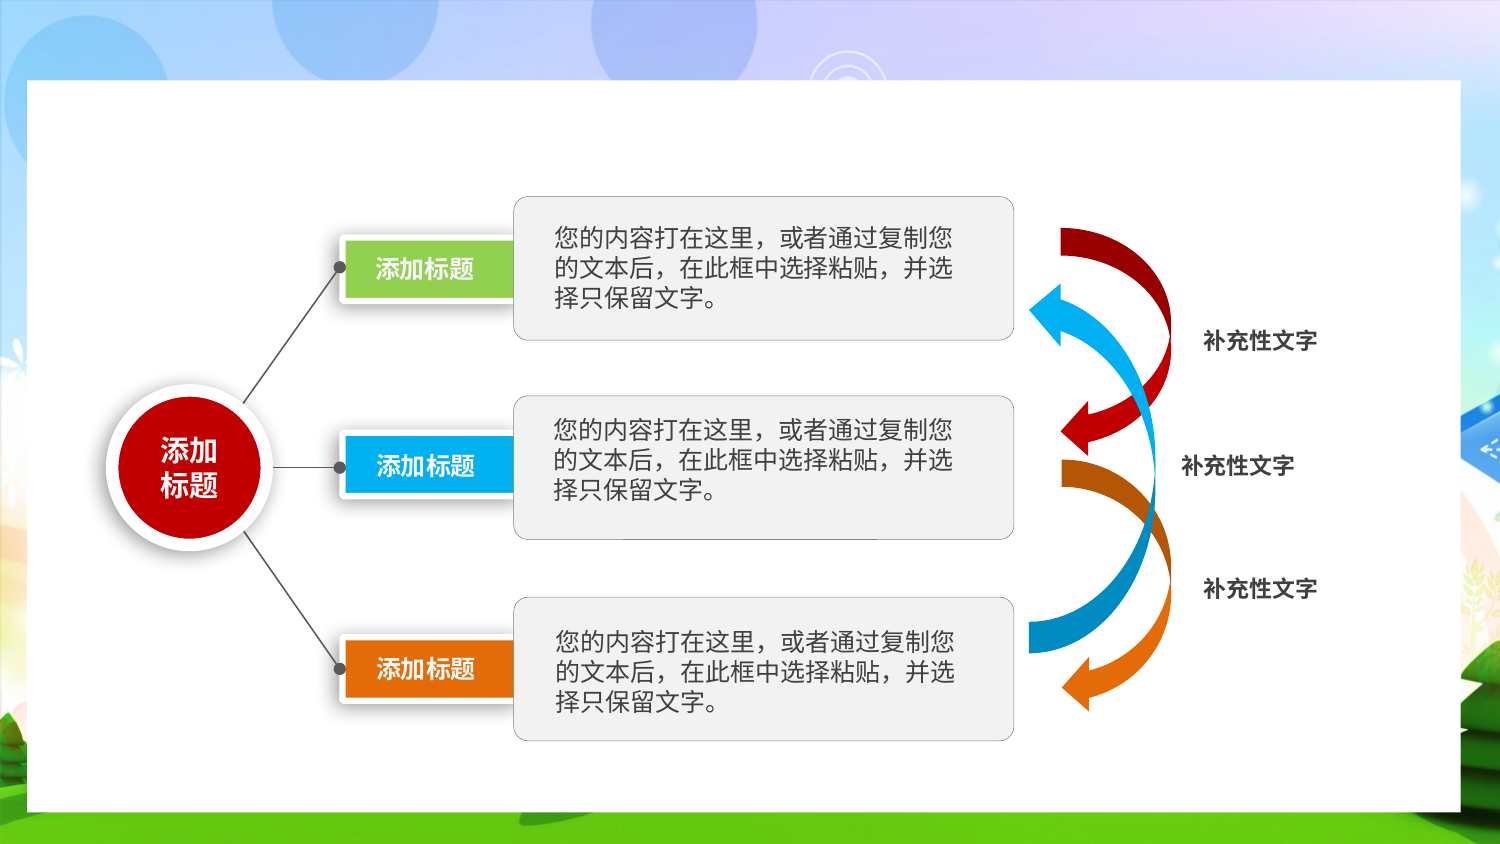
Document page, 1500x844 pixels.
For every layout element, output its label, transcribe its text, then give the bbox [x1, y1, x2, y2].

text_box 添加标题 [364, 247, 513, 289]
text_box [513, 597, 1014, 741]
text_box [1060, 395, 1141, 457]
text_box 补充性文字 [1192, 569, 1329, 608]
text_box [342, 237, 513, 301]
text_box 您的内容打在这里，或者通过复制您的文本后，在此框中选择粘贴，并选择只保留文字。 [543, 228, 980, 306]
text_box 补充性文字 [1192, 321, 1329, 359]
text_box 添加 标题 [112, 390, 267, 545]
text_box 添加标题 [365, 647, 513, 689]
text_box [1060, 227, 1172, 407]
text_box 补充性文字 [1170, 446, 1307, 485]
text_box [247, 537, 346, 676]
text_box [513, 196, 1014, 341]
picture [0, 0, 1500, 844]
text_box [1061, 511, 1172, 712]
text_box [342, 637, 513, 701]
text_box 您的内容打在这里，或者通过复制您的文本后，在此框中选择粘贴，并选择只保留文字。 [545, 633, 982, 711]
text_box 添加标题 [365, 445, 513, 487]
text_box [1028, 283, 1156, 654]
text_box [243, 261, 346, 403]
text_box [513, 395, 1014, 540]
text_box [342, 432, 513, 497]
text_box 您的内容打在这里，或者通过复制您的文本后，在此框中选择粘贴，并选择只保留文字。 [543, 421, 980, 499]
